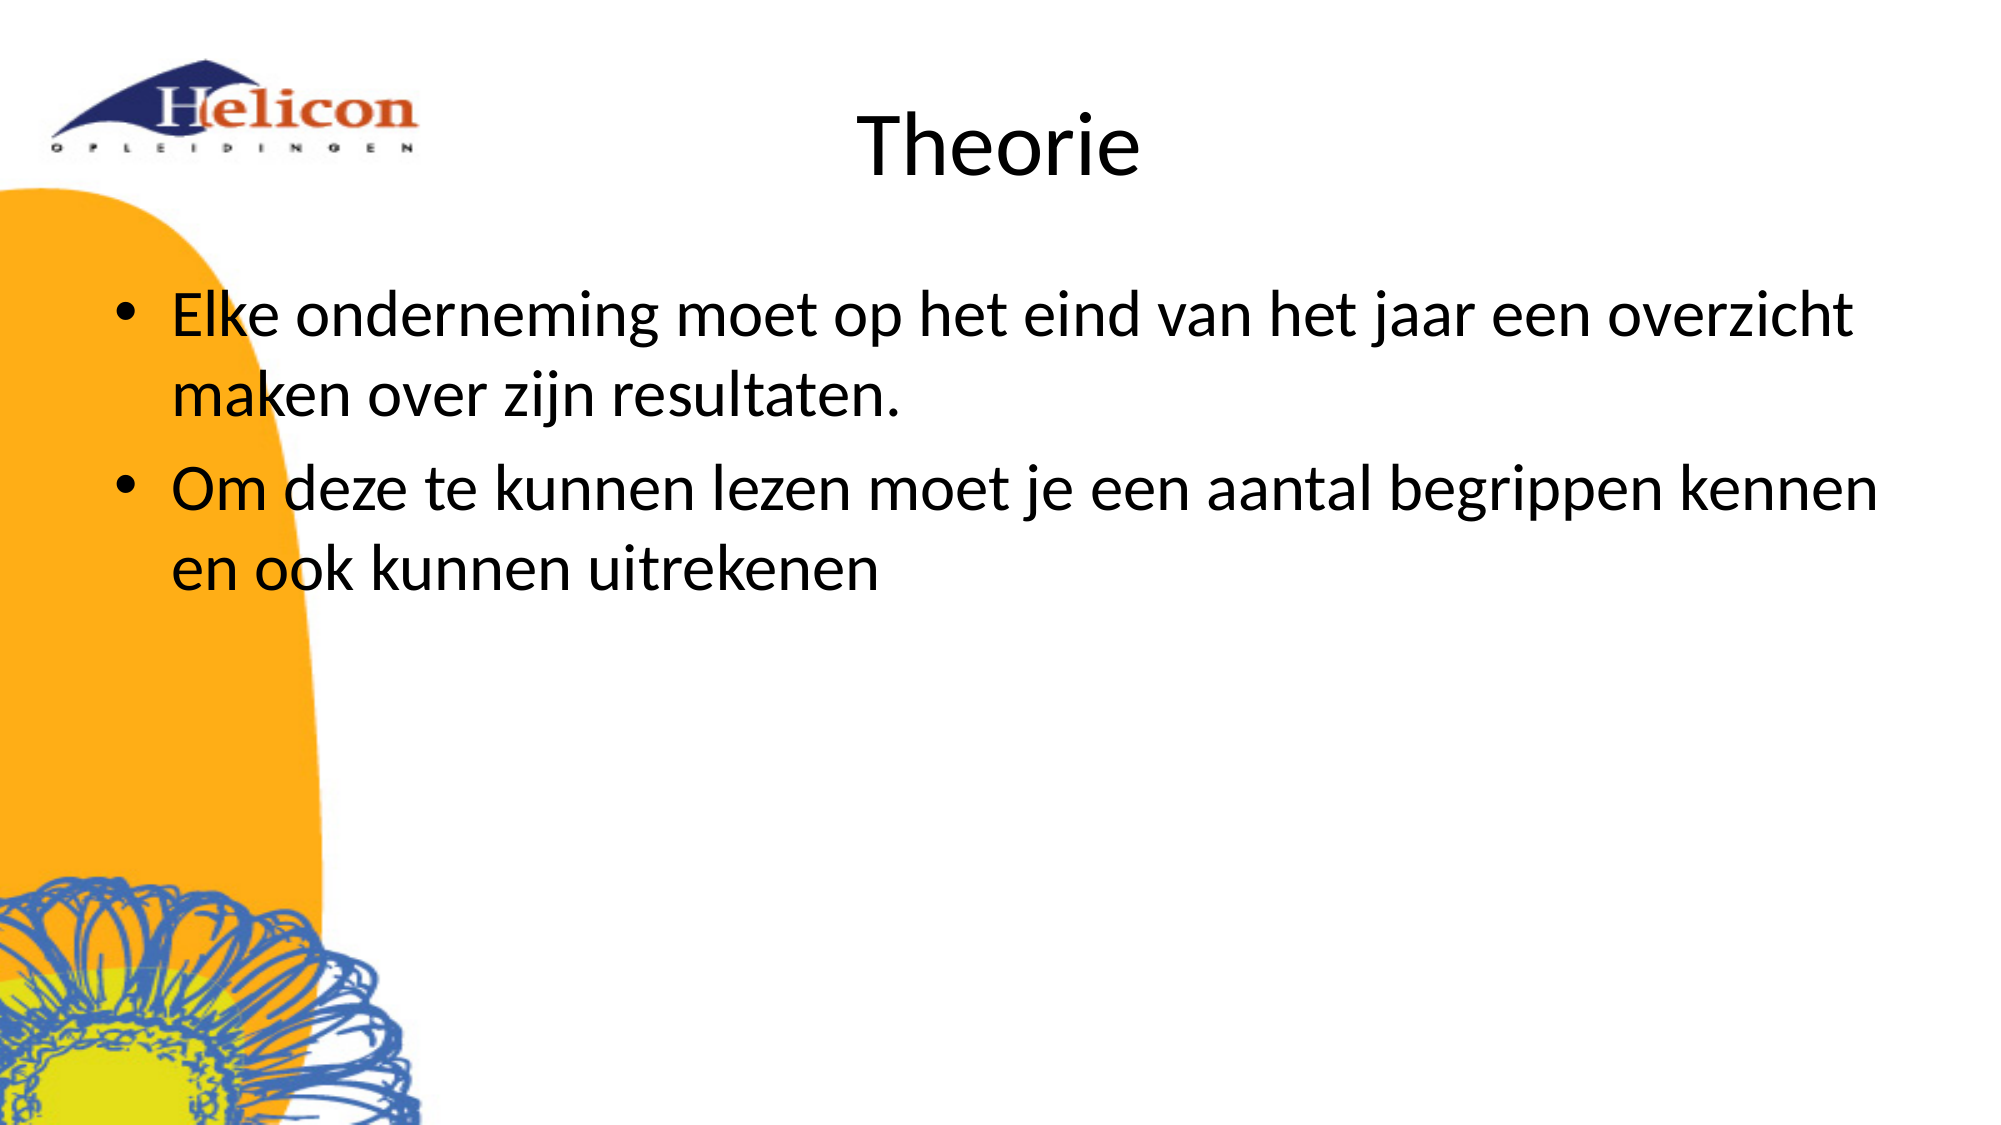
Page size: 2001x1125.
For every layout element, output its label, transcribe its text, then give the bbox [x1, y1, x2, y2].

title Theorie [99, 45, 1900, 233]
list Elke onderneming moet op het eind van het jaar een overzicht maken over zijn resultaten. Om deze te kunnen lezen moet je een aantal begrippen kennen en ook kunnen uitrekenen [99, 262, 1900, 1005]
picture [0, 0, 2001, 1125]
